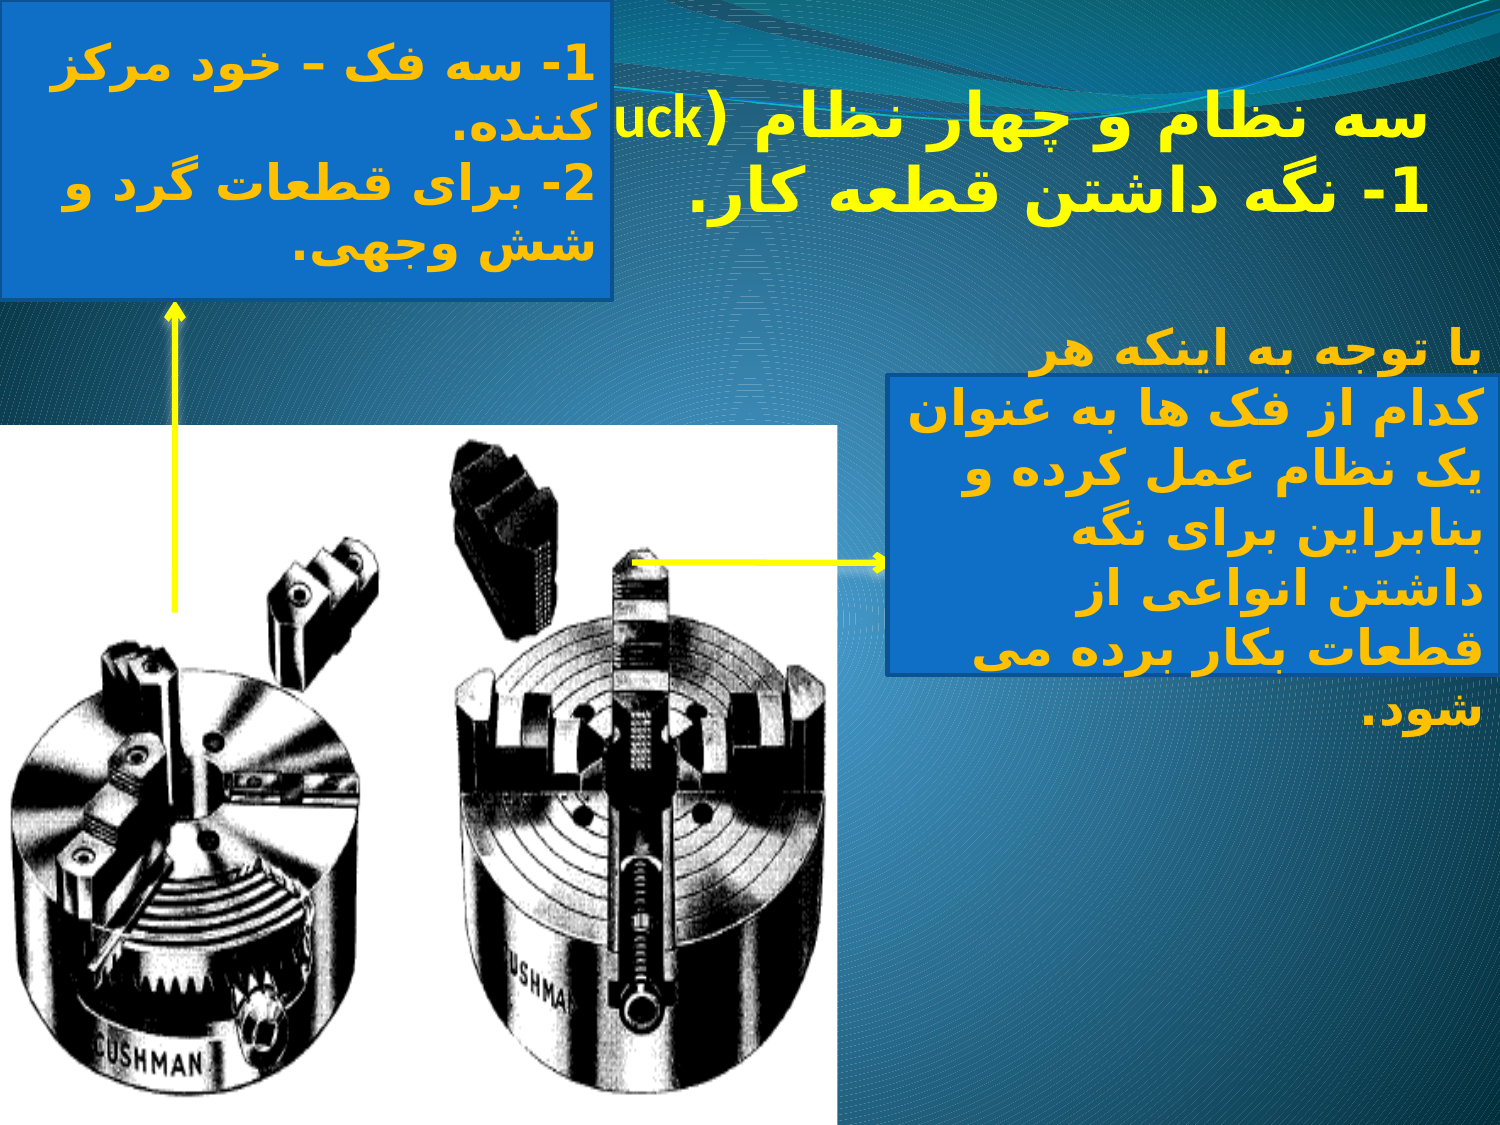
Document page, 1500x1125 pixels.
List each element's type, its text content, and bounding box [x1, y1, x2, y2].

title سه نظام و چهار نظام (Chuck): 1- نگه داشتن قطعه کار. [614, 0, 1500, 300]
text_box با توجه به اینکه هر کدام از فک ها به عنوان یک نظام عمل کرده و بنابراین برای نگه داشتن انواعی از قطعات بکار برده می شود. [885, 373, 1500, 677]
picture [0, 424, 838, 1125]
text_box 1- سه فک – خود مرکز کننده. 2- برای قطعات گرد و شش وجهی. [0, 0, 614, 302]
